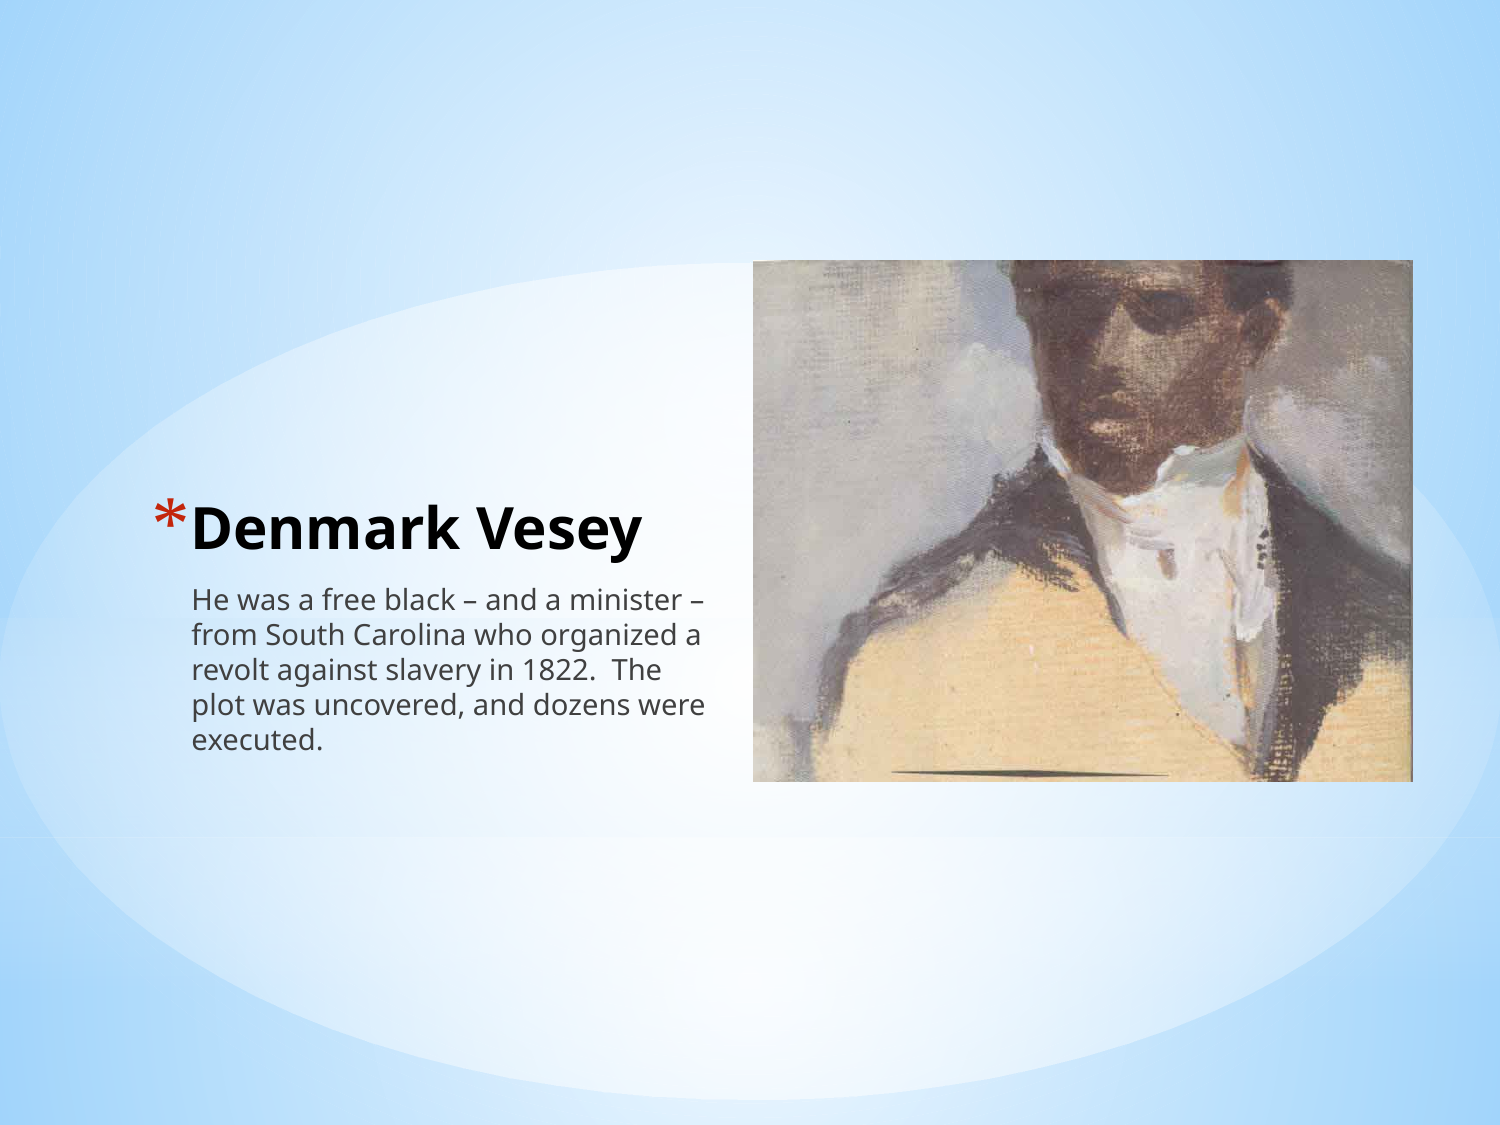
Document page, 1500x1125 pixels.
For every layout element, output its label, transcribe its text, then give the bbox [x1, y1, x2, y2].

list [753, 260, 1413, 783]
title Denmark Vesey [137, 362, 735, 569]
list He was a free black – and a minister – from South Carolina who organized a revolt against slavery in 1822. The plot was uncovered, and dozens were executed. [176, 573, 733, 925]
